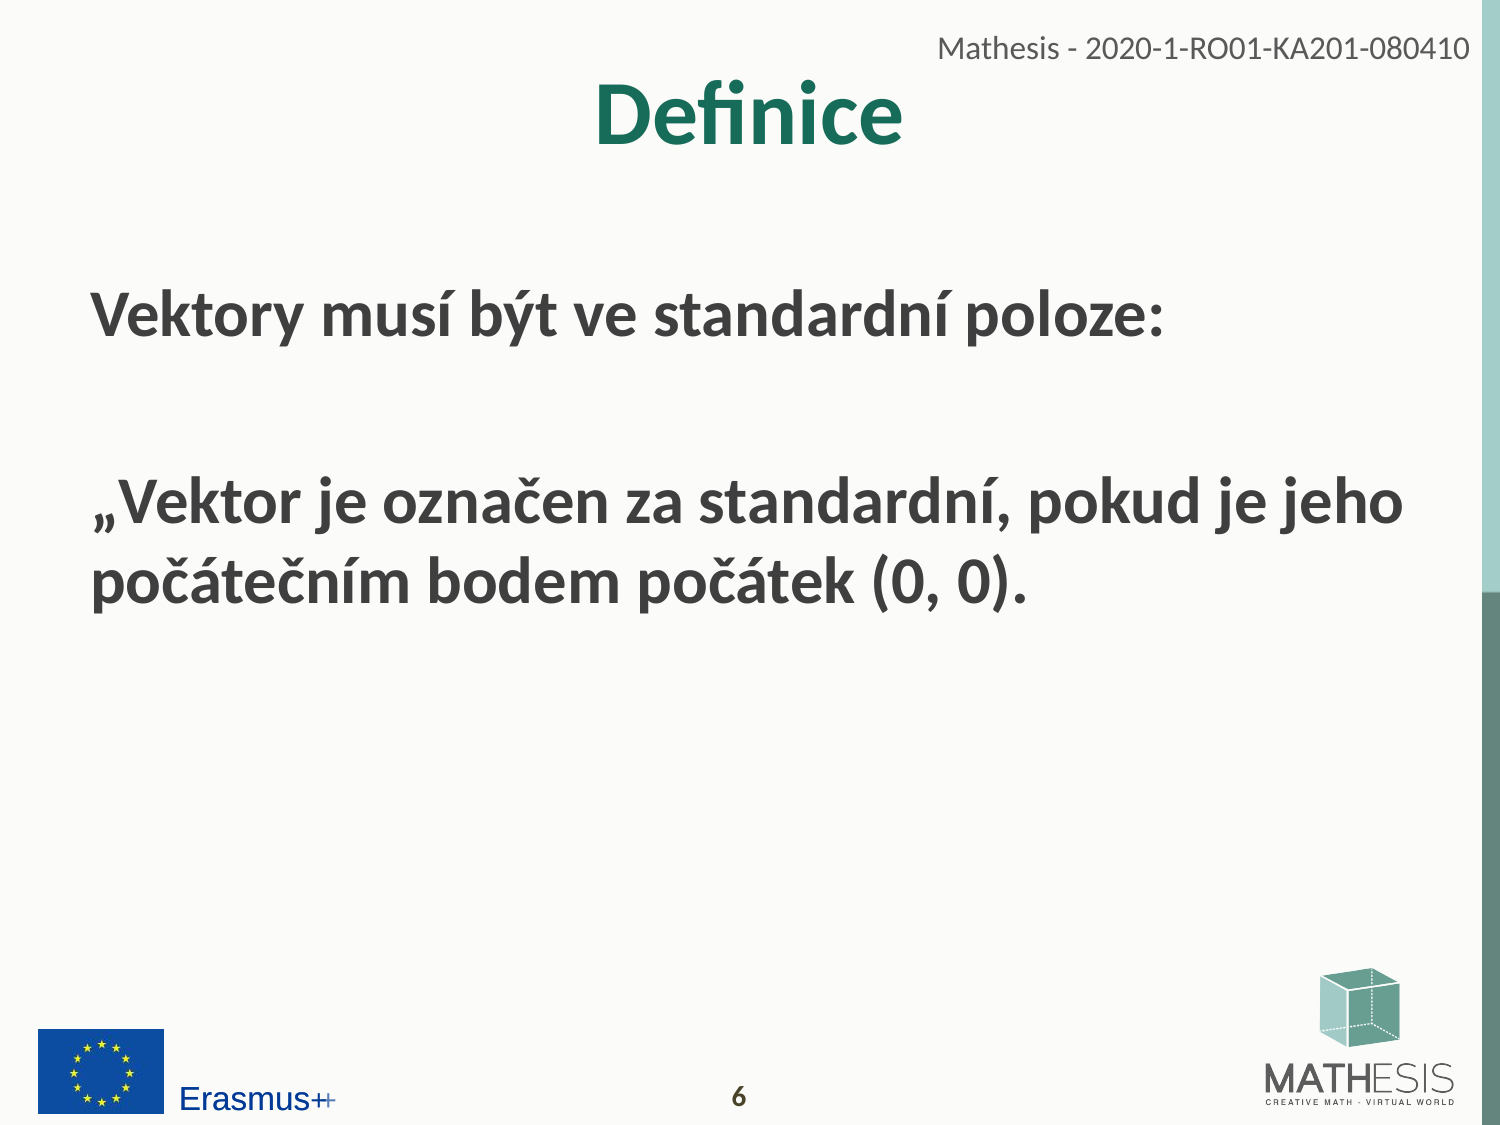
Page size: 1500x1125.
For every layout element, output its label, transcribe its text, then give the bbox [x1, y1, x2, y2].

title Definice [75, 45, 1425, 233]
list Vektory musí být ve standardní poloze: „Vektor je označen za standardní, pokud je jeho počátečním bodem počátek (0, 0). [75, 262, 1425, 1005]
picture [38, 1029, 164, 1114]
